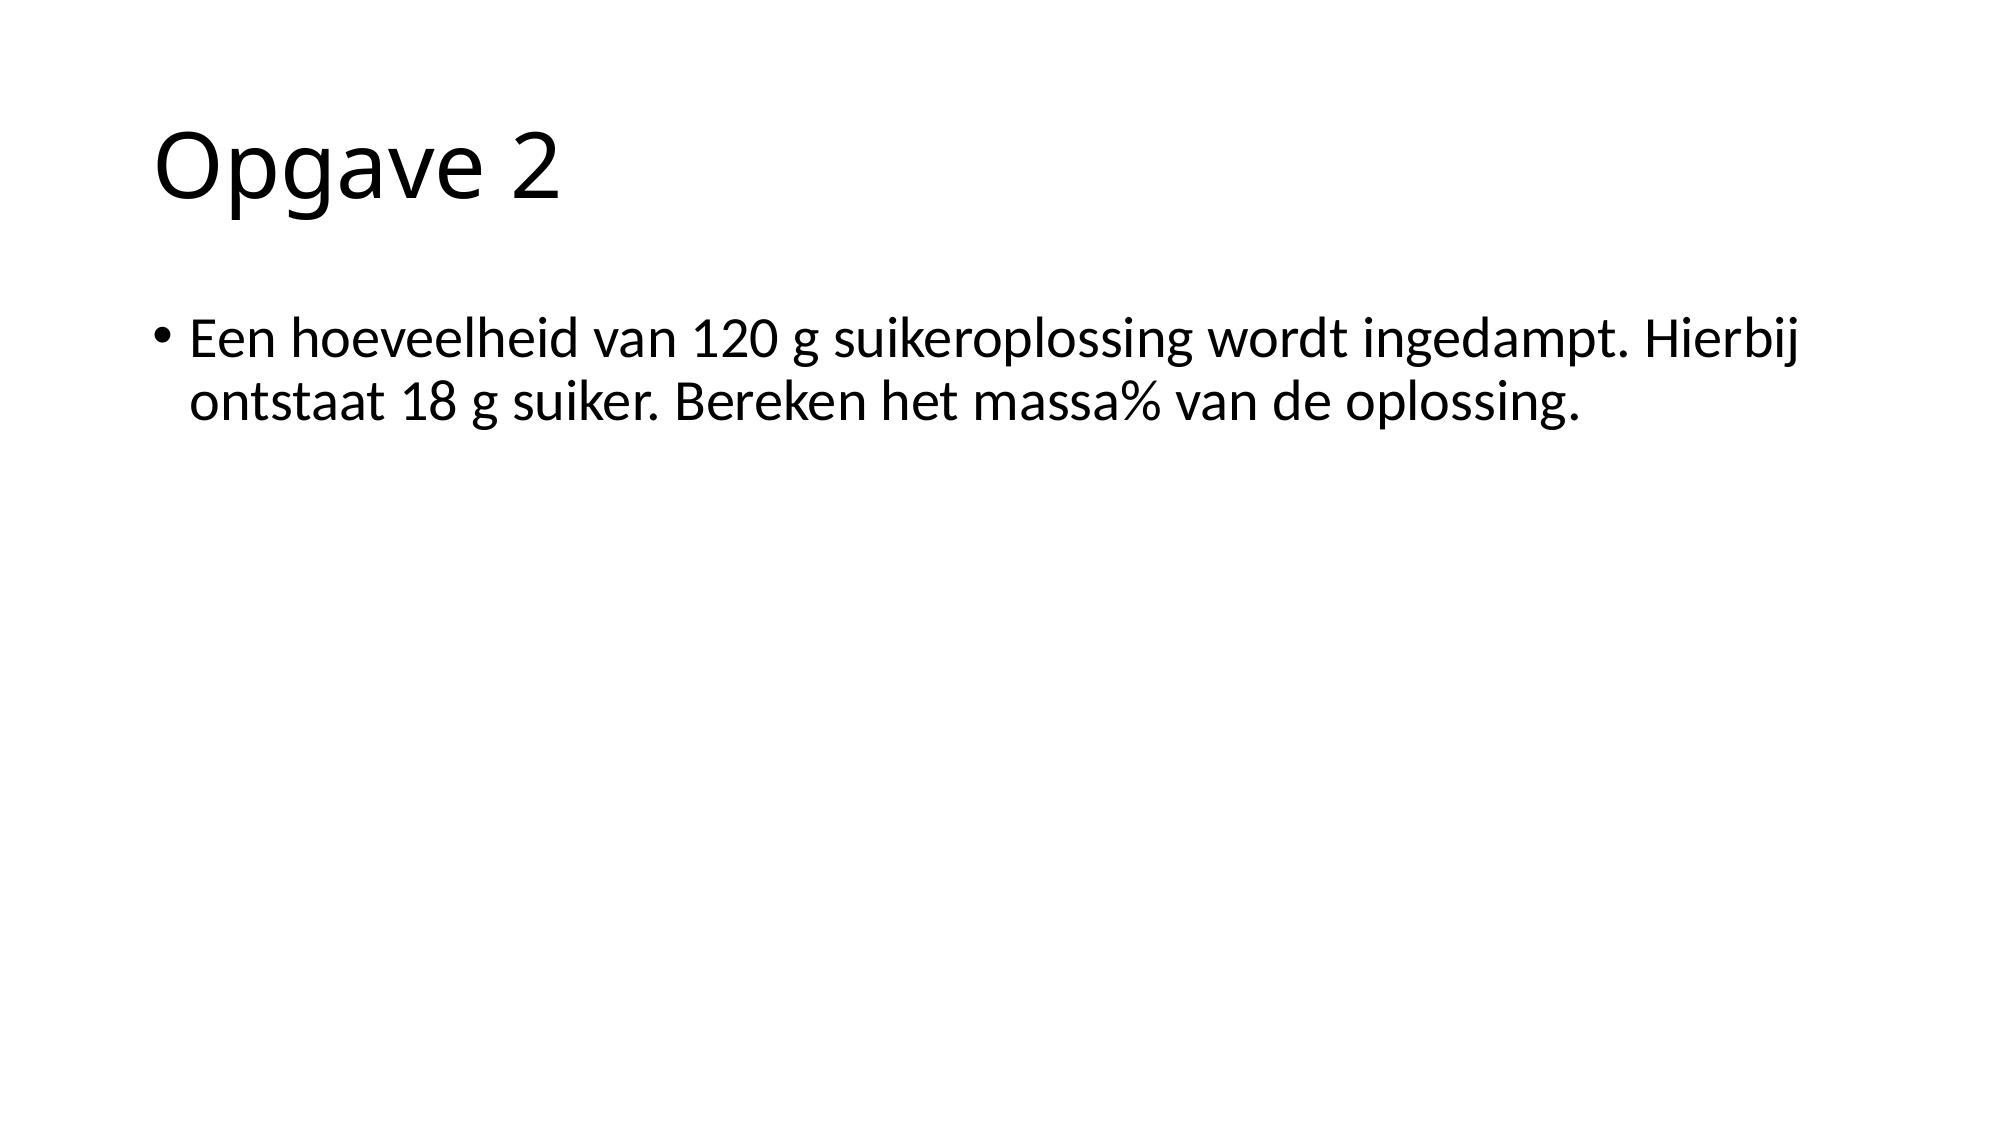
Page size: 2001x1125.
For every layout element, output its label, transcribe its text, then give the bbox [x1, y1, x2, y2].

list Een hoeveelheid van 120 g suikeroplossing wordt ingedampt. Hierbij ontstaat 18 g suiker. Bereken het massa% van de oplossing. [137, 299, 1863, 1014]
title Opgave 2 [137, 59, 1863, 278]
